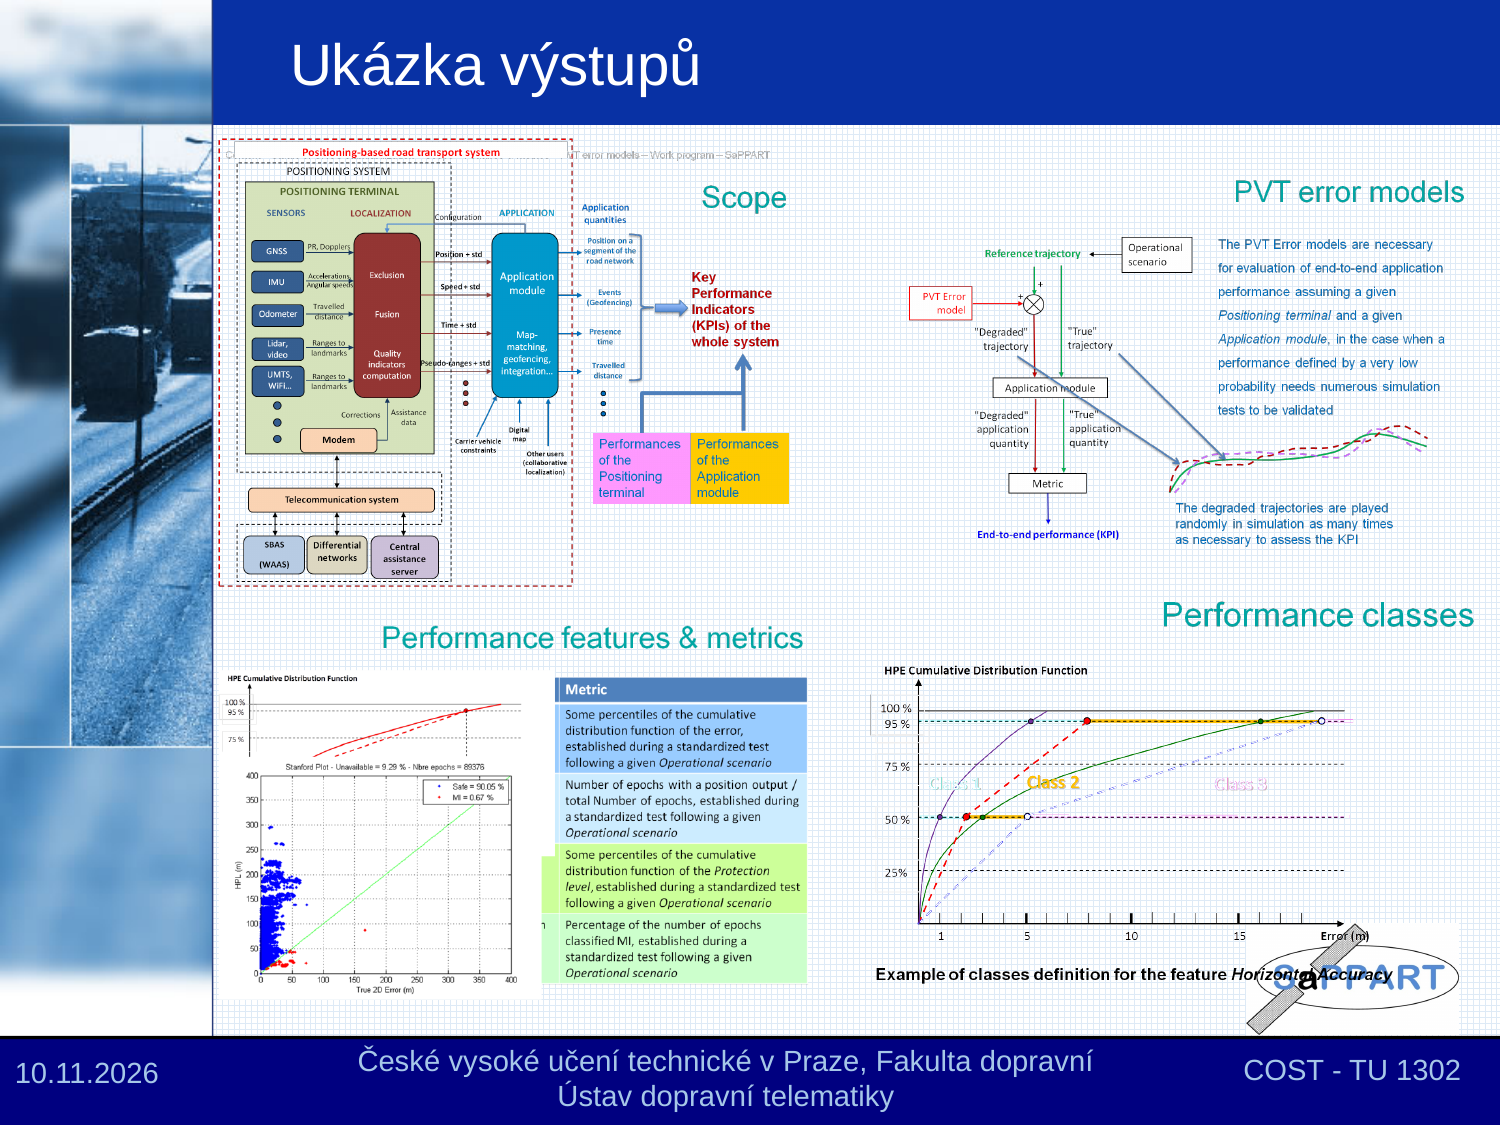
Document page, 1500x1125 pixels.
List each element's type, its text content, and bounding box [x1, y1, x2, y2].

picture [218, 585, 1495, 1035]
title Ukázka výstupů [275, 0, 1500, 125]
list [888, 160, 1483, 551]
picture [0, 0, 211, 1035]
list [218, 138, 813, 587]
